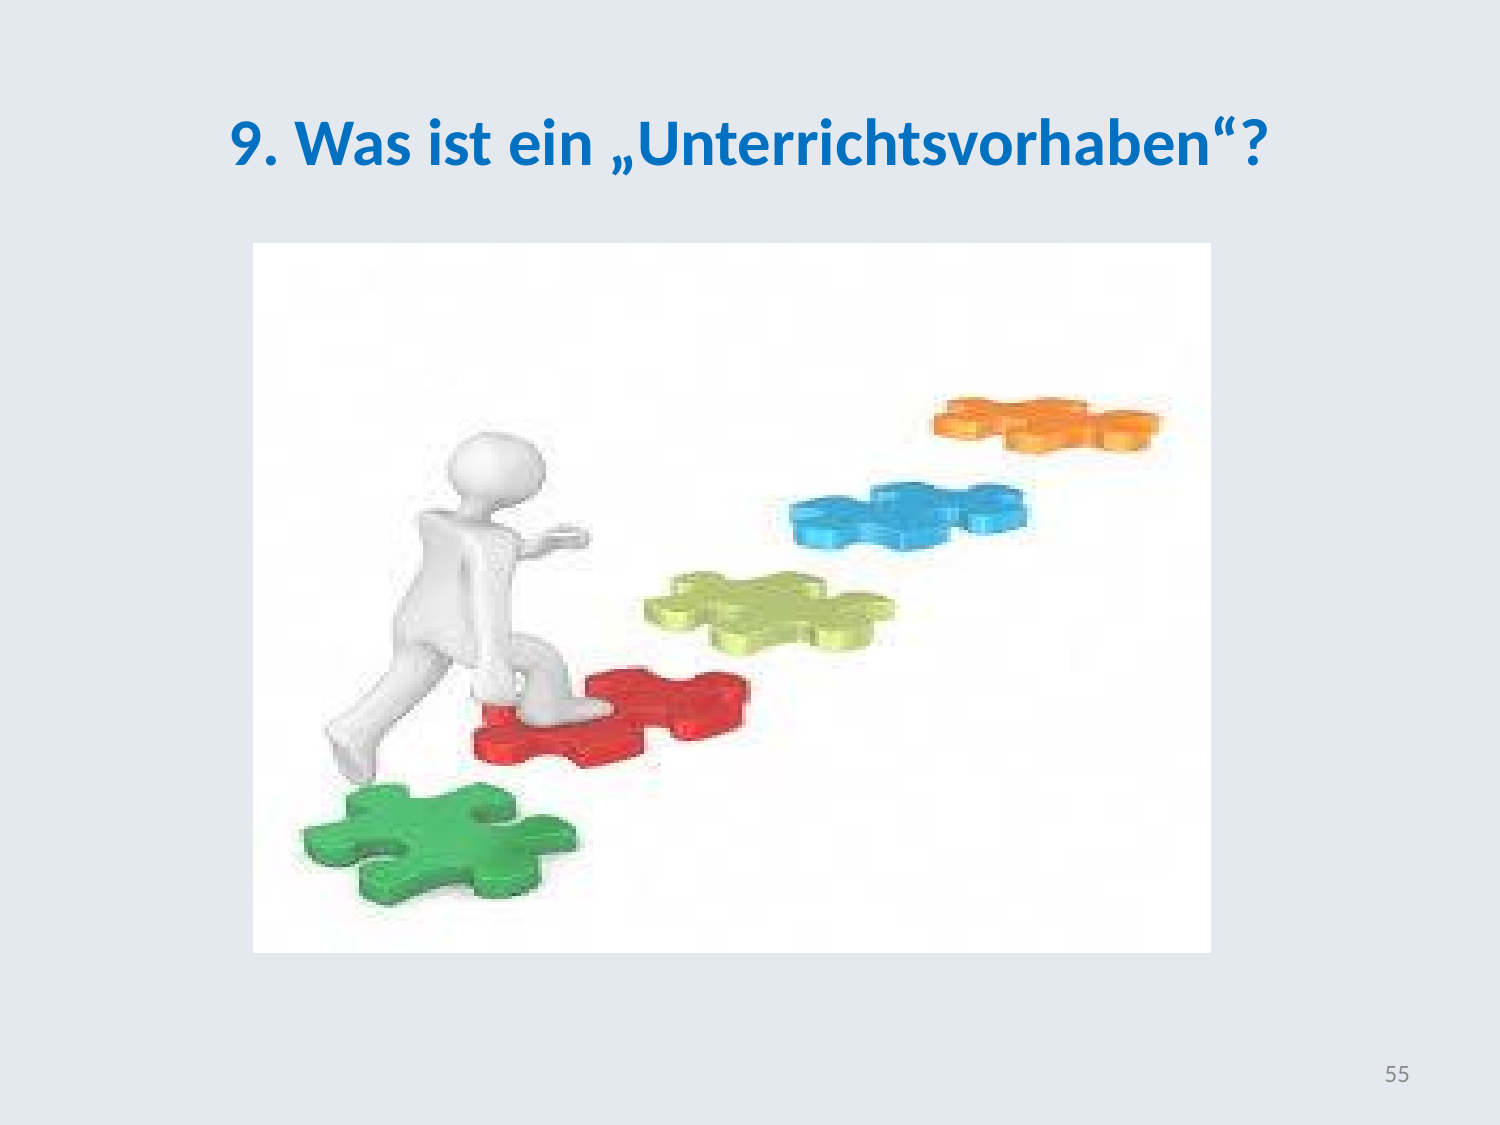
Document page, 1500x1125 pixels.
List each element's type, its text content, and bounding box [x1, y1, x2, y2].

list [253, 243, 1211, 953]
title 9. Was ist ein „Unterrichtsvorhaben“? [75, 45, 1425, 233]
slide_number 55 [1074, 1042, 1425, 1103]
